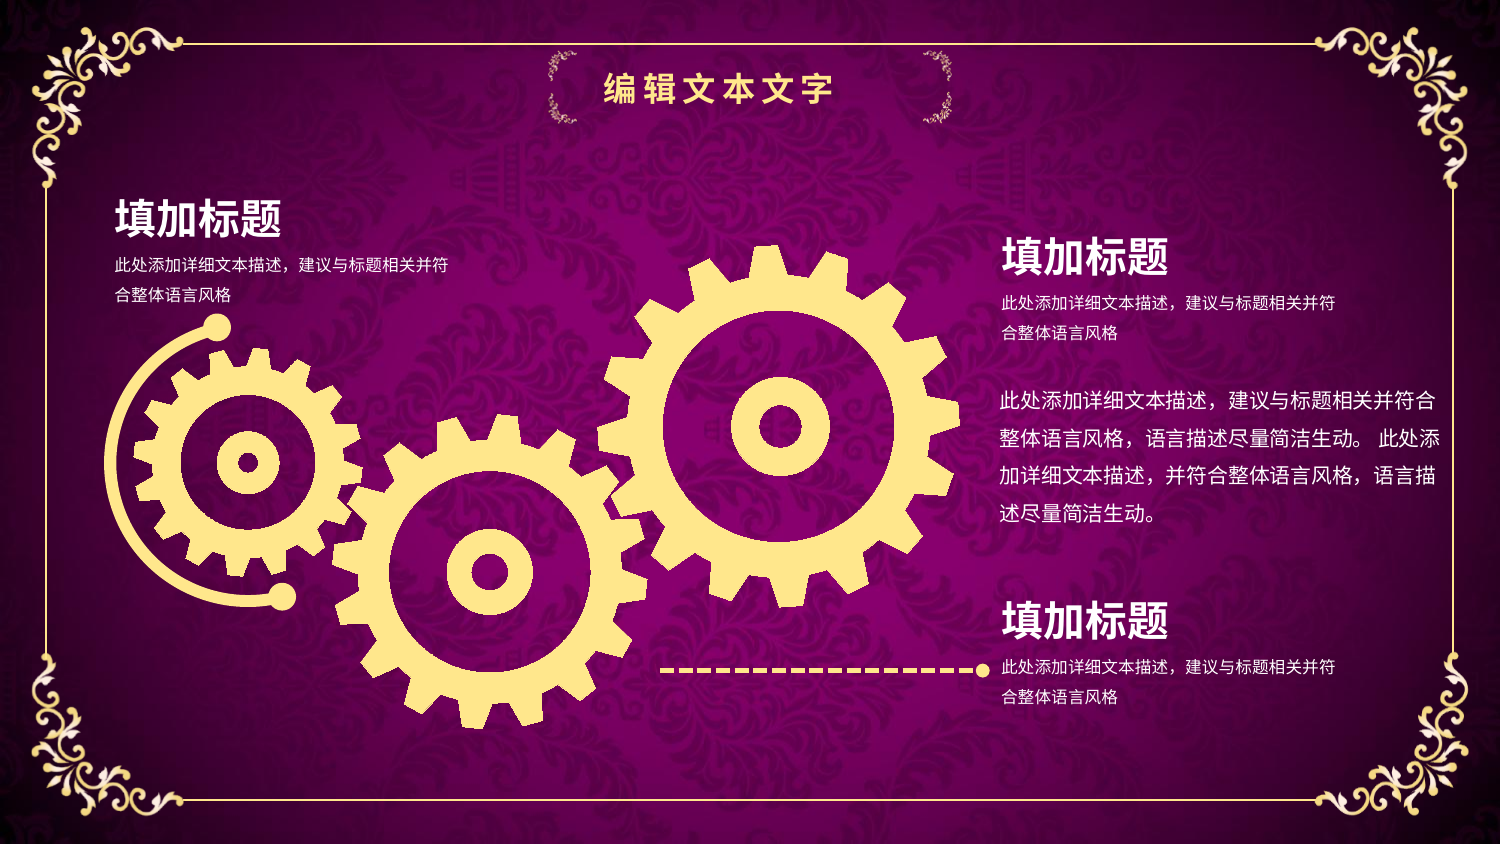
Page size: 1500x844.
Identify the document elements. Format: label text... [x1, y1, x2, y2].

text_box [985, 586, 1352, 712]
text_box 此处添加详细文本描述，建议与标题相关并符合整体语言风格，语言描述尽量简洁生动。 此处添加详细文本描述，并符合整体语言风格，语言描述尽量简洁生动。 [987, 369, 1468, 569]
picture [0, 0, 1500, 844]
text_box [597, 245, 960, 608]
text_box 编辑文本文字 [588, 61, 911, 116]
text_box [332, 414, 648, 729]
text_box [106, 315, 295, 625]
text_box 填加标题 [102, 186, 295, 238]
text_box 此处添加详细文本描述，建议与标题相关并符合整体语言风格 [101, 238, 468, 312]
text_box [985, 222, 1352, 348]
text_box [447, 529, 533, 615]
text_box [299, 360, 363, 556]
text_box [731, 377, 830, 476]
